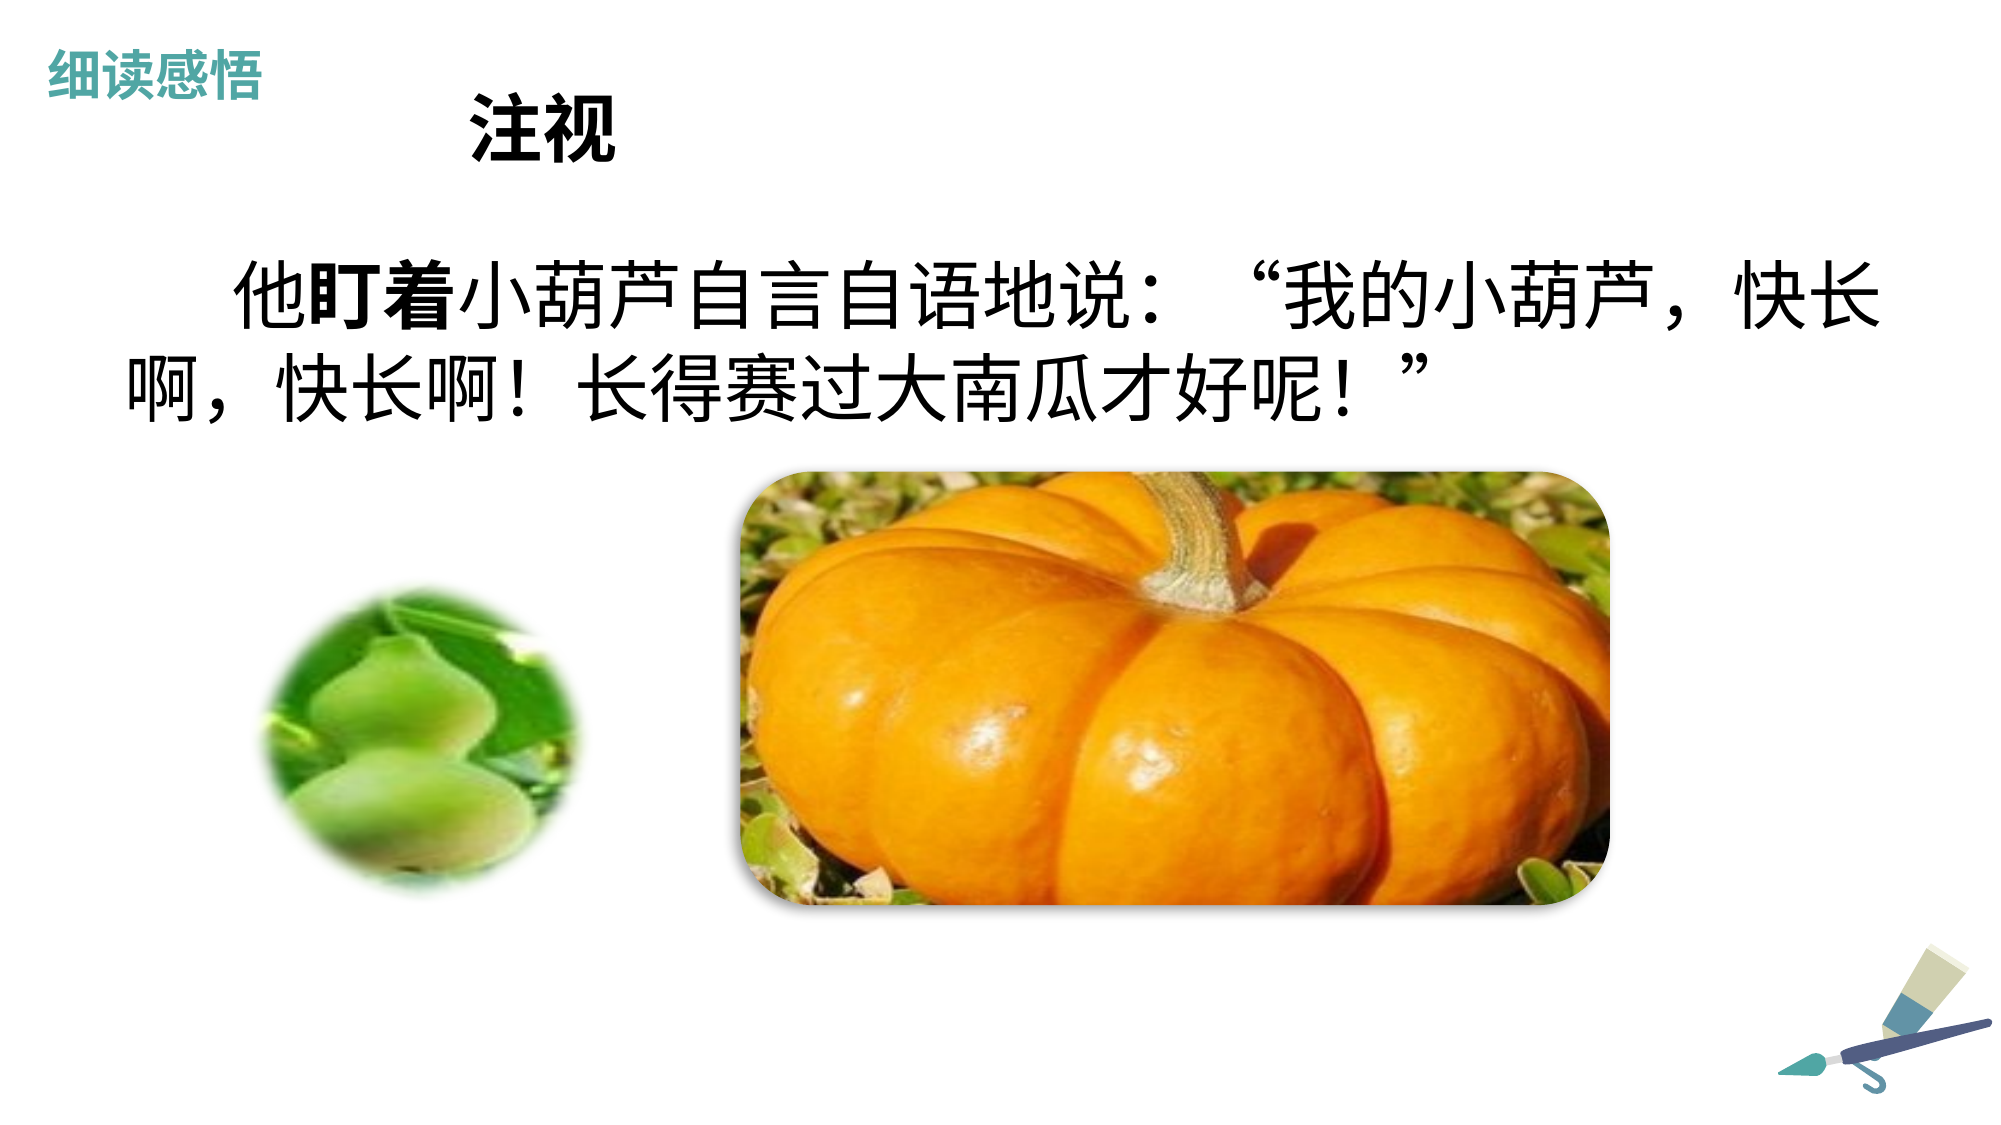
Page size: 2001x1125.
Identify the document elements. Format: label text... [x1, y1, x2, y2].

text_box 他盯着小葫芦自言自语地说：“我的小葫芦，快长啊，快长啊！长得赛过大南瓜才好呢！” [109, 224, 1931, 439]
picture [740, 471, 1610, 906]
text_box 注视 [453, 73, 860, 179]
text_box 细读感悟 [32, 33, 347, 114]
picture [247, 574, 595, 906]
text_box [1811, 945, 1974, 1125]
